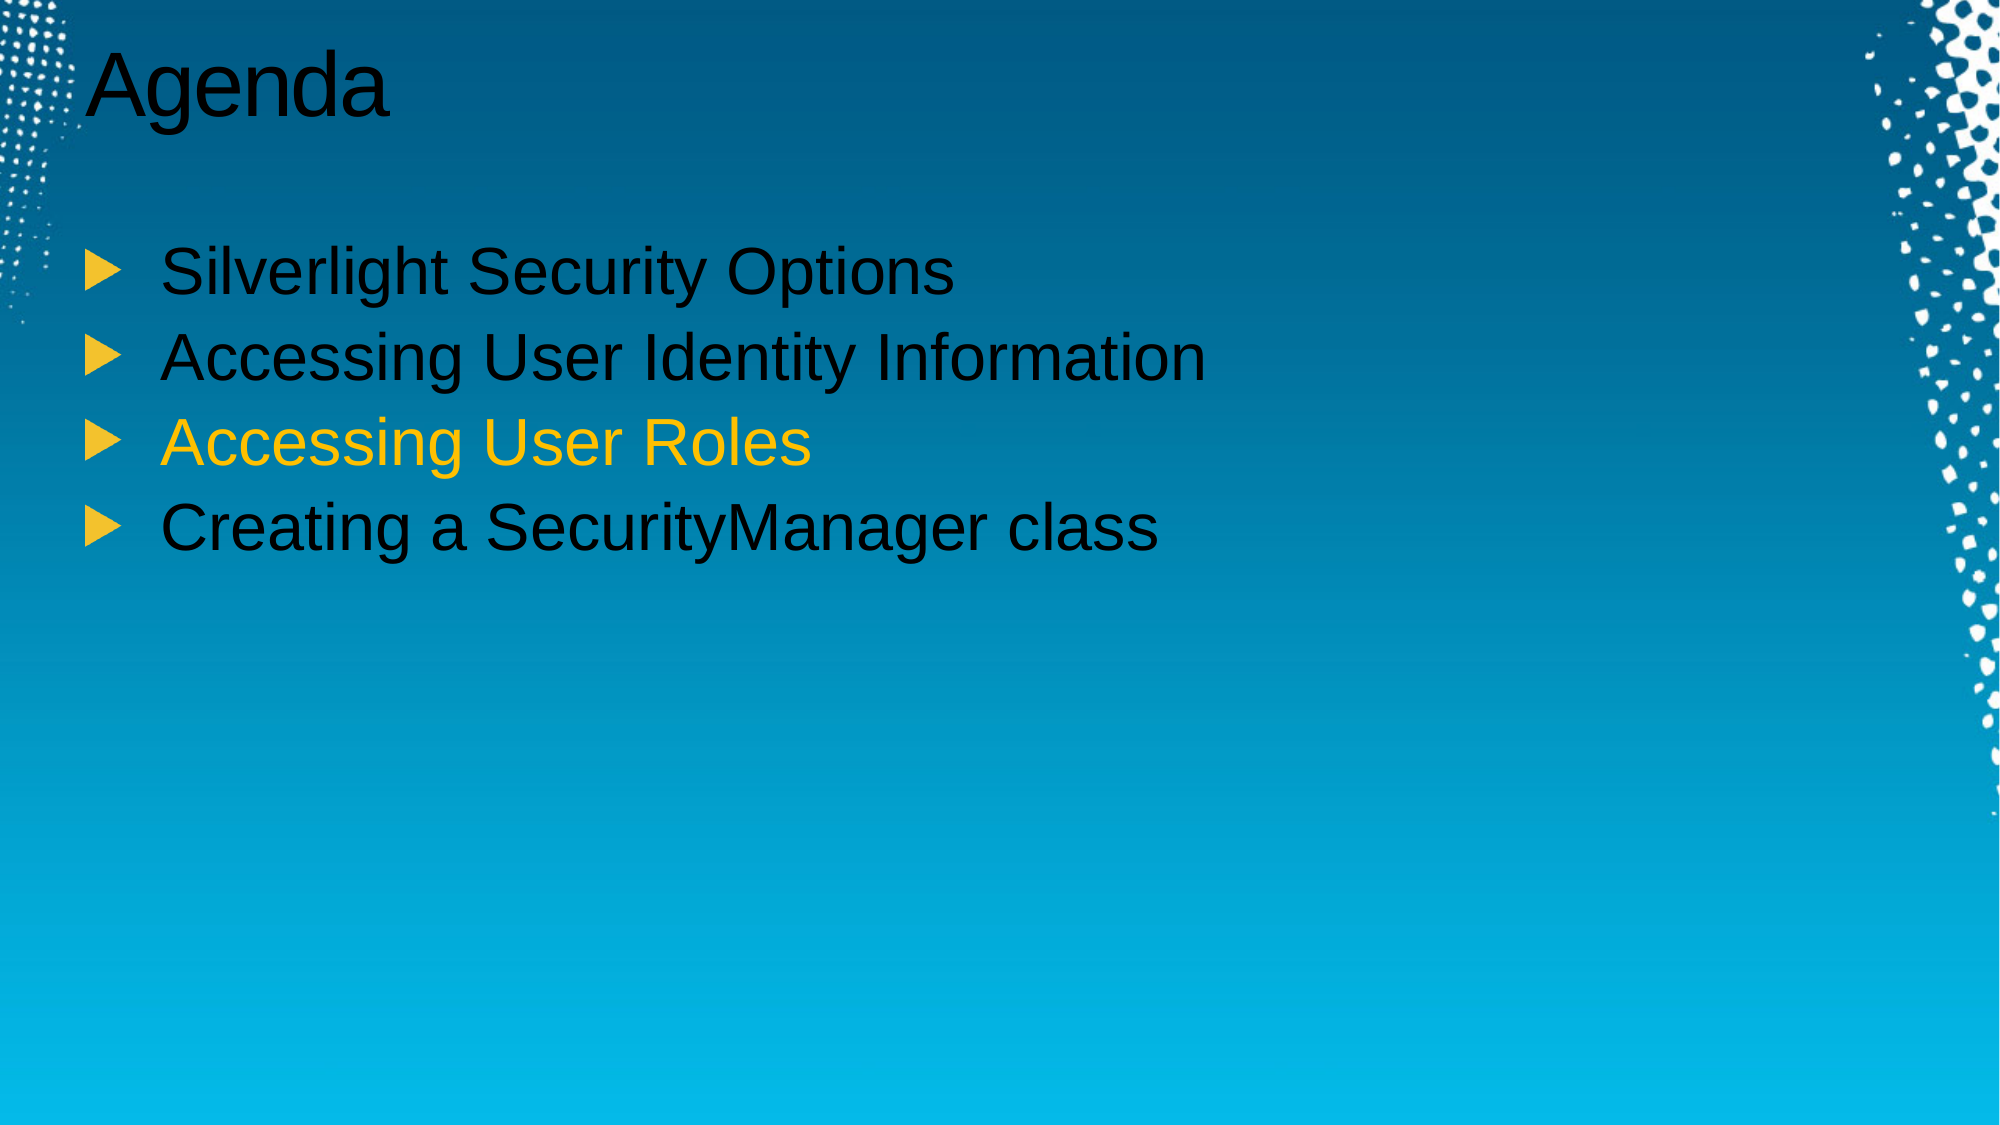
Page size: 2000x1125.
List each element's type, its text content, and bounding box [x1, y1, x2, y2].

picture [28, 42, 36, 53]
picture [1982, 714, 1993, 729]
picture [18, 13, 26, 19]
picture [1955, 246, 1965, 256]
picture [1925, 87, 1941, 99]
picture [86, 420, 119, 459]
picture [1983, 404, 1992, 414]
picture [1991, 747, 2000, 765]
picture [16, 143, 21, 151]
picture [1963, 589, 1976, 607]
picture [41, 59, 48, 67]
picture [33, 116, 40, 124]
picture [55, 62, 62, 69]
picture [9, 84, 15, 91]
picture [1911, 223, 1918, 230]
picture [1991, 637, 2000, 652]
picture [1914, 308, 1929, 326]
picture [1919, 367, 1930, 378]
picture [29, 27, 38, 38]
picture [1963, 335, 1972, 344]
picture [1957, 187, 1971, 200]
picture [1935, 0, 2000, 306]
picture [86, 506, 119, 545]
picture [1958, 445, 1968, 460]
picture [1988, 547, 2000, 561]
picture [1925, 141, 1935, 155]
picture [34, 101, 43, 111]
picture [1974, 683, 1985, 694]
picture [1984, 349, 1992, 357]
picture [1945, 213, 1955, 220]
picture [1955, 557, 1965, 573]
title Agenda [85, 37, 1914, 138]
picture [58, 32, 66, 41]
picture [1922, 200, 1934, 207]
picture [1963, 535, 1977, 550]
picture [33, 0, 42, 10]
picture [1973, 368, 1982, 380]
picture [1935, 379, 1948, 391]
picture [3, 10, 11, 18]
picture [17, 129, 23, 136]
picture [1979, 657, 1995, 676]
picture [0, 155, 5, 163]
picture [18, 0, 29, 6]
picture [45, 16, 55, 24]
picture [13, 41, 25, 49]
picture [1995, 582, 2000, 595]
picture [1946, 155, 1961, 167]
picture [6, 97, 12, 105]
picture [1969, 625, 1985, 642]
picture [1978, 517, 1987, 527]
picture [1926, 344, 1939, 358]
picture [1932, 235, 1943, 241]
picture [1942, 269, 1953, 276]
picture [86, 335, 119, 374]
picture [1993, 321, 2000, 339]
picture [38, 74, 47, 80]
picture [43, 42, 49, 53]
picture [47, 0, 57, 10]
picture [42, 31, 53, 39]
picture [54, 76, 60, 83]
picture [1952, 502, 1967, 516]
picture [1915, 109, 1924, 119]
picture [1920, 257, 1932, 264]
picture [1960, 392, 1970, 403]
picture [1921, 0, 1934, 8]
picture [10, 69, 17, 78]
picture [31, 131, 37, 138]
picture [1981, 604, 2000, 620]
picture [30, 14, 40, 23]
picture [1892, 212, 1902, 216]
picture [1968, 481, 1978, 492]
list Silverlight Security Options Accessing User Identity Information Accessing User Roles Creating a SecurityManager class [85, 237, 1914, 744]
picture [1972, 312, 1985, 322]
picture [1935, 431, 1946, 449]
picture [1963, 278, 1976, 291]
picture [56, 47, 64, 55]
picture [16, 22, 23, 34]
picture [33, 88, 42, 97]
picture [1948, 413, 1958, 424]
picture [1980, 460, 1987, 469]
picture [1953, 301, 1962, 312]
picture [0, 24, 9, 33]
picture [1914, 274, 1920, 291]
picture [1929, 27, 1945, 45]
picture [1946, 525, 1956, 533]
picture [1992, 438, 2000, 448]
picture [26, 57, 34, 68]
picture [24, 72, 32, 79]
picture [0, 40, 9, 45]
picture [1988, 691, 2000, 709]
picture [1950, 359, 1960, 366]
picture [1994, 382, 2000, 391]
picture [1990, 492, 2000, 505]
picture [11, 55, 21, 64]
picture [1970, 426, 1980, 436]
picture [86, 250, 119, 289]
picture [1914, 164, 1923, 177]
picture [1889, 152, 1901, 166]
picture [1898, 188, 1912, 198]
picture [1972, 570, 1986, 583]
picture [1928, 399, 1939, 415]
picture [1938, 122, 1950, 133]
picture [1941, 324, 1952, 332]
picture [1942, 465, 1958, 483]
picture [1935, 177, 1945, 189]
picture [1930, 291, 1941, 297]
